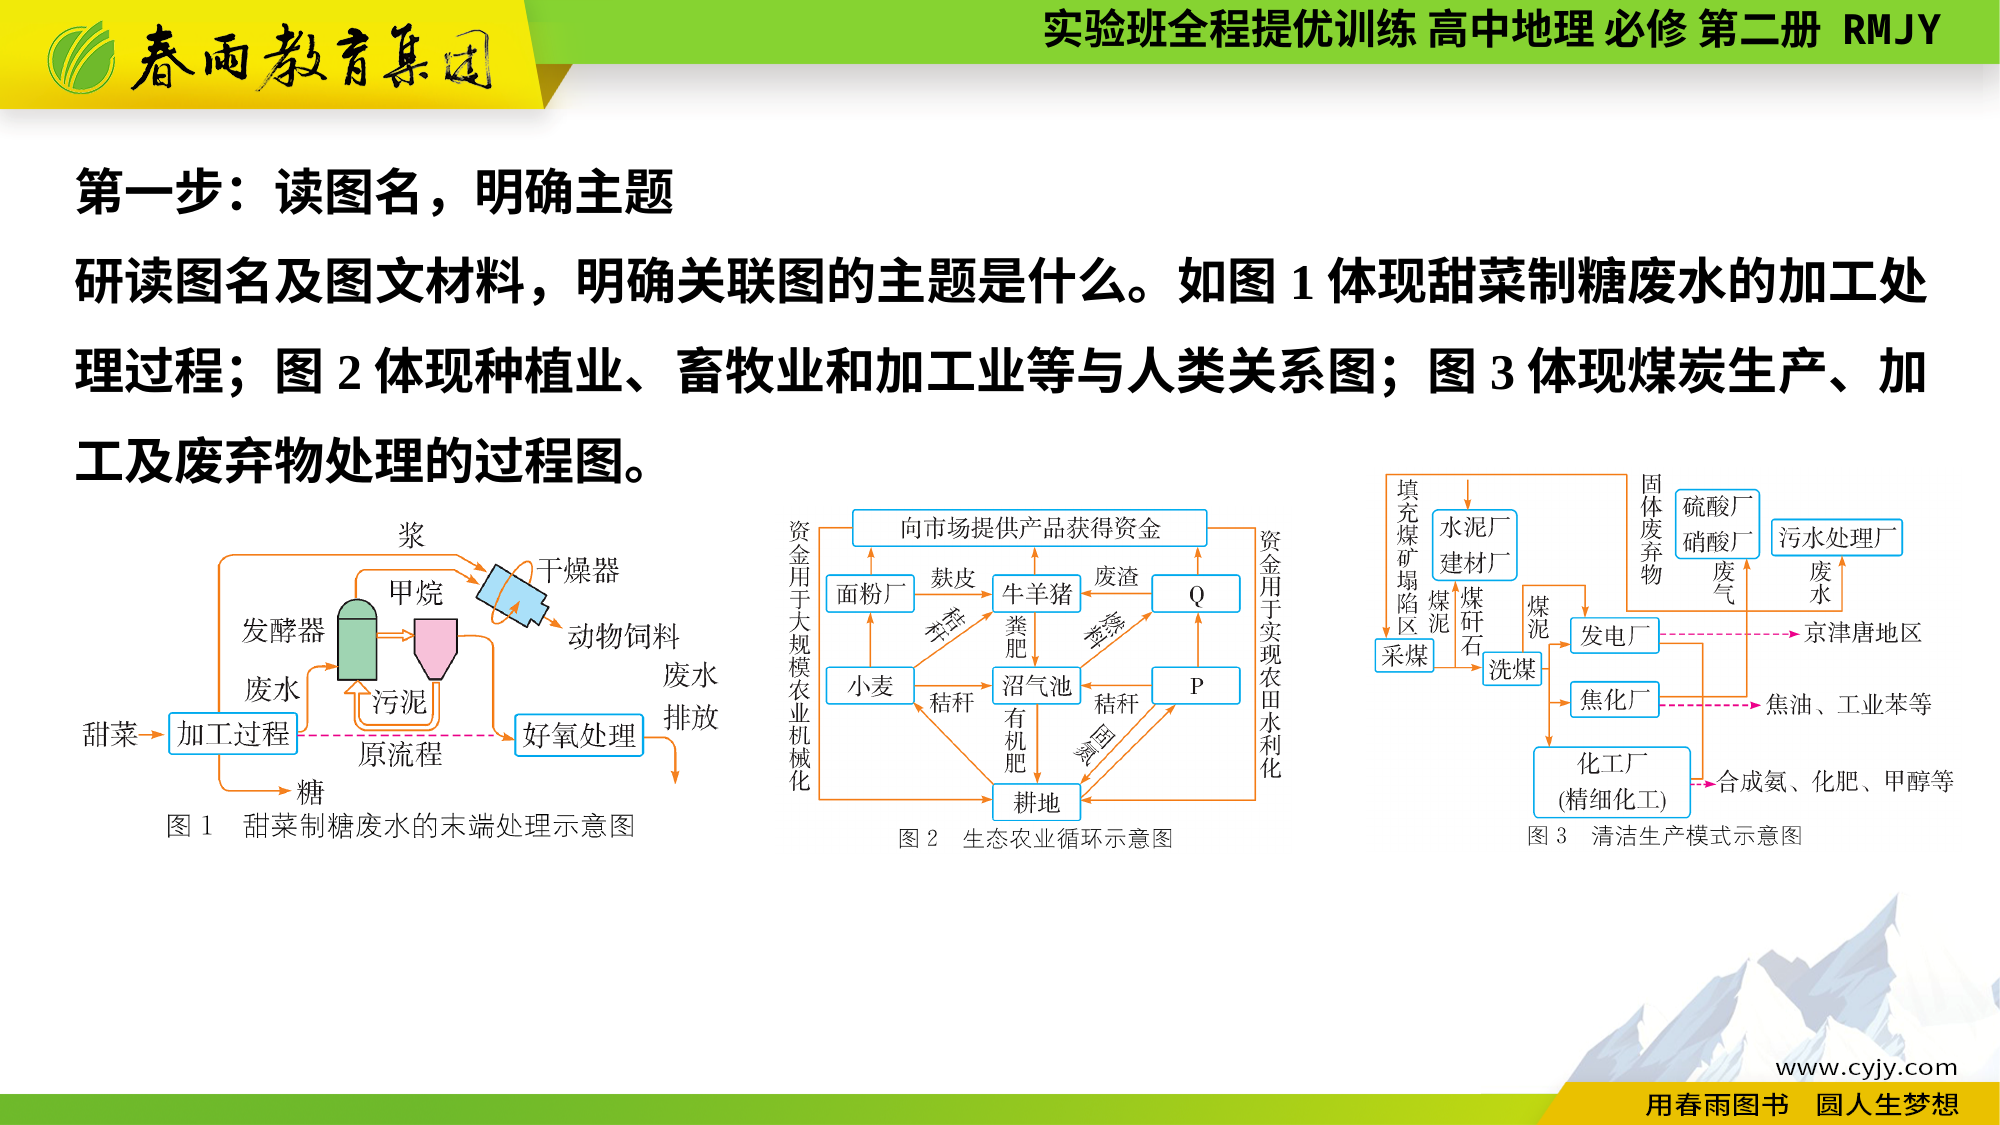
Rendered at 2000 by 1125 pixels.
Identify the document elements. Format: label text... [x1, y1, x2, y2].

picture [0, 0, 2000, 1125]
list 第一步：读图名，明确主题 研读图名及图文材料，明确关联图的主题是什么。如图1体现甜菜制糖废水的加工处理过程；图2体现种植业、畜牧业和加工业等与人类关系图；图3体现煤炭生产、加工及废弃物处理的过程图。 [59, 122, 1944, 490]
